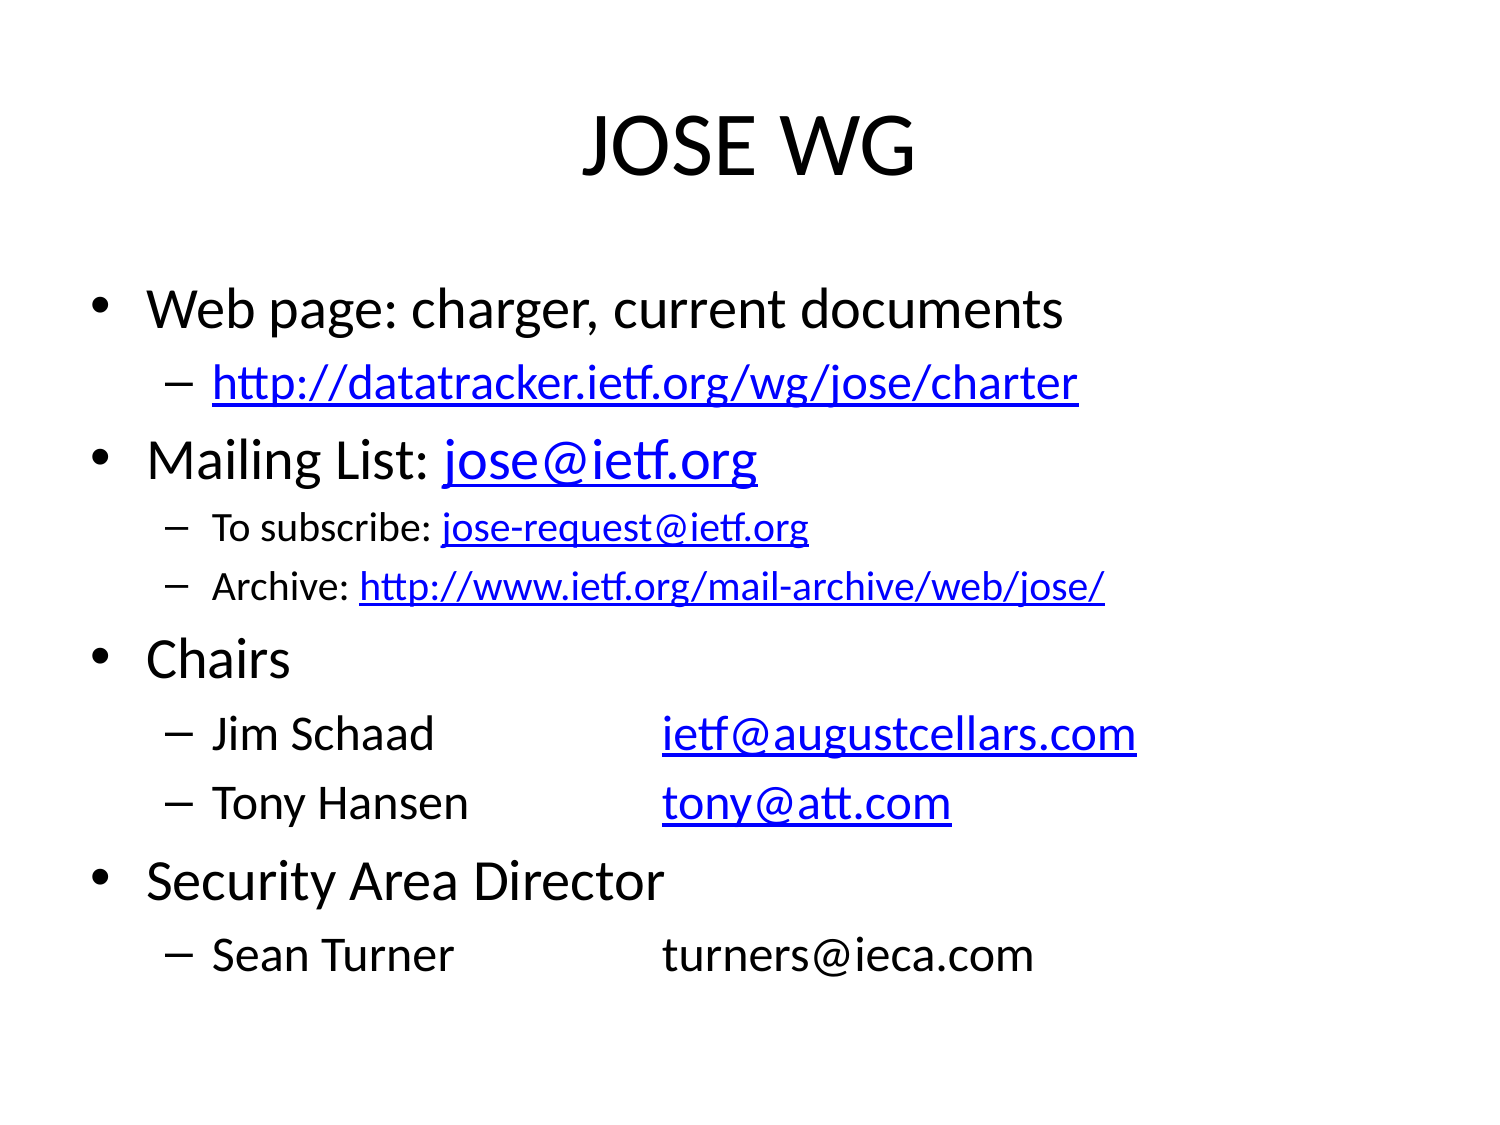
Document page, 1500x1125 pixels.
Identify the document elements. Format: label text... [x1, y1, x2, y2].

list Web page: charger, current documents http://datatracker.ietf.org/wg/jose/charter Mailing List: jose@ietf.org To subscribe: jose-request@ietf.org Archive: http://www.ietf.org/mail-archive/web/jose/ Chairs Jim Schaad ietf@augustcellars.com Tony Hansen tony@att.com Security Area Director Sean Turner turners@ieca.com [75, 262, 1425, 1005]
title JOSE WG [75, 45, 1425, 233]
